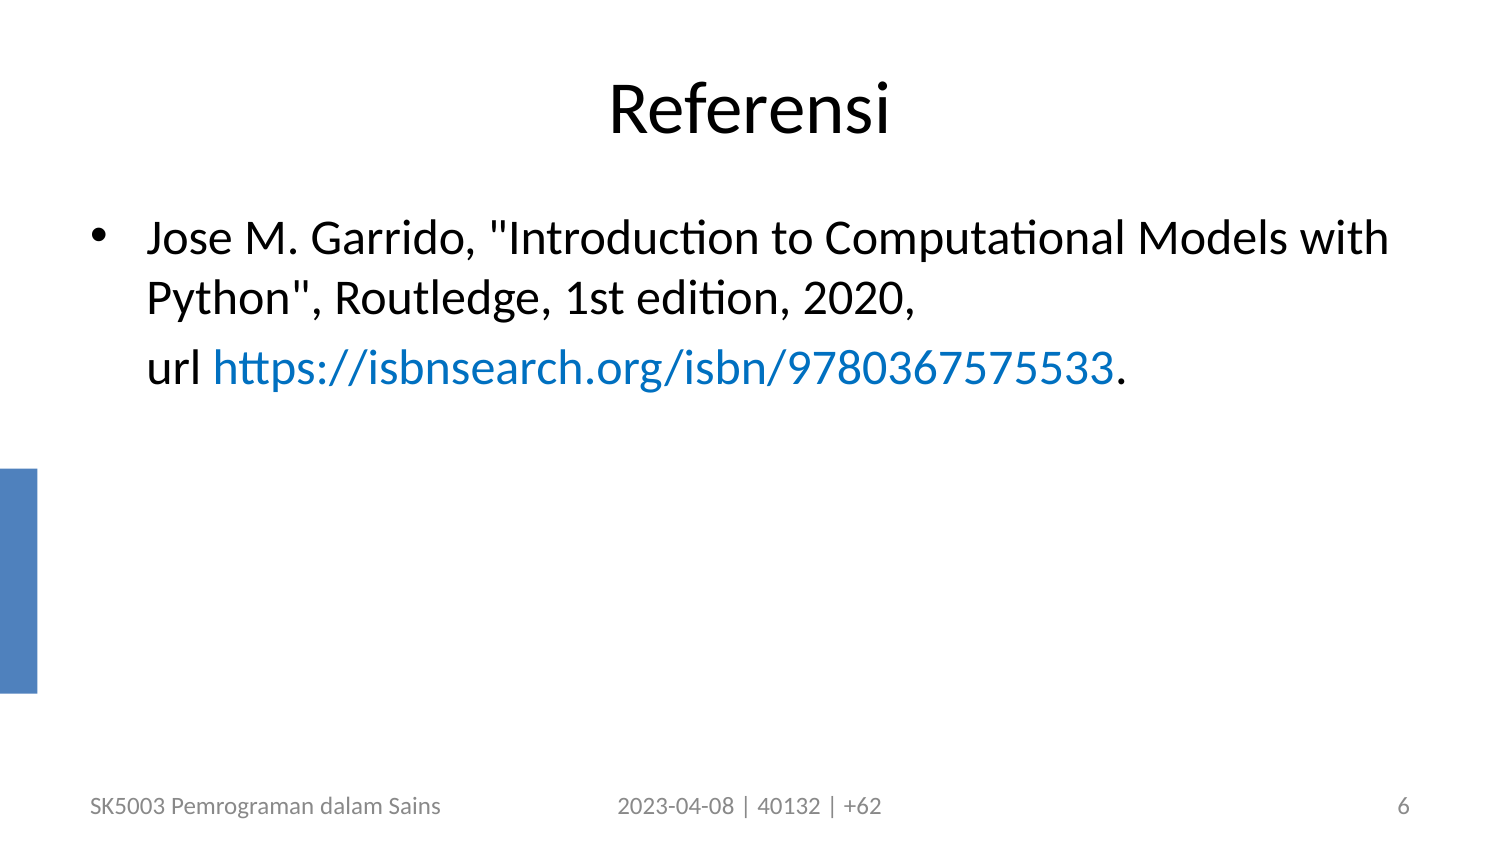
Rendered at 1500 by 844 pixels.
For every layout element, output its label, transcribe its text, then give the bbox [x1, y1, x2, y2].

slide_number SK5003 Pemrograman dalam Sains [75, 782, 463, 827]
footer 2023-04-08 | 40132 | +62 [512, 782, 988, 827]
title Referensi [74, 33, 1426, 175]
slide_number 6 [1074, 782, 1425, 827]
list Jose M. Garrido, "Introduction to Computational Models with Python", Routledge, 1st edition, 2020, url https://isbnsearch.org/isbn/9780367575533. [74, 196, 1426, 754]
text_box [200, 332, 1117, 399]
